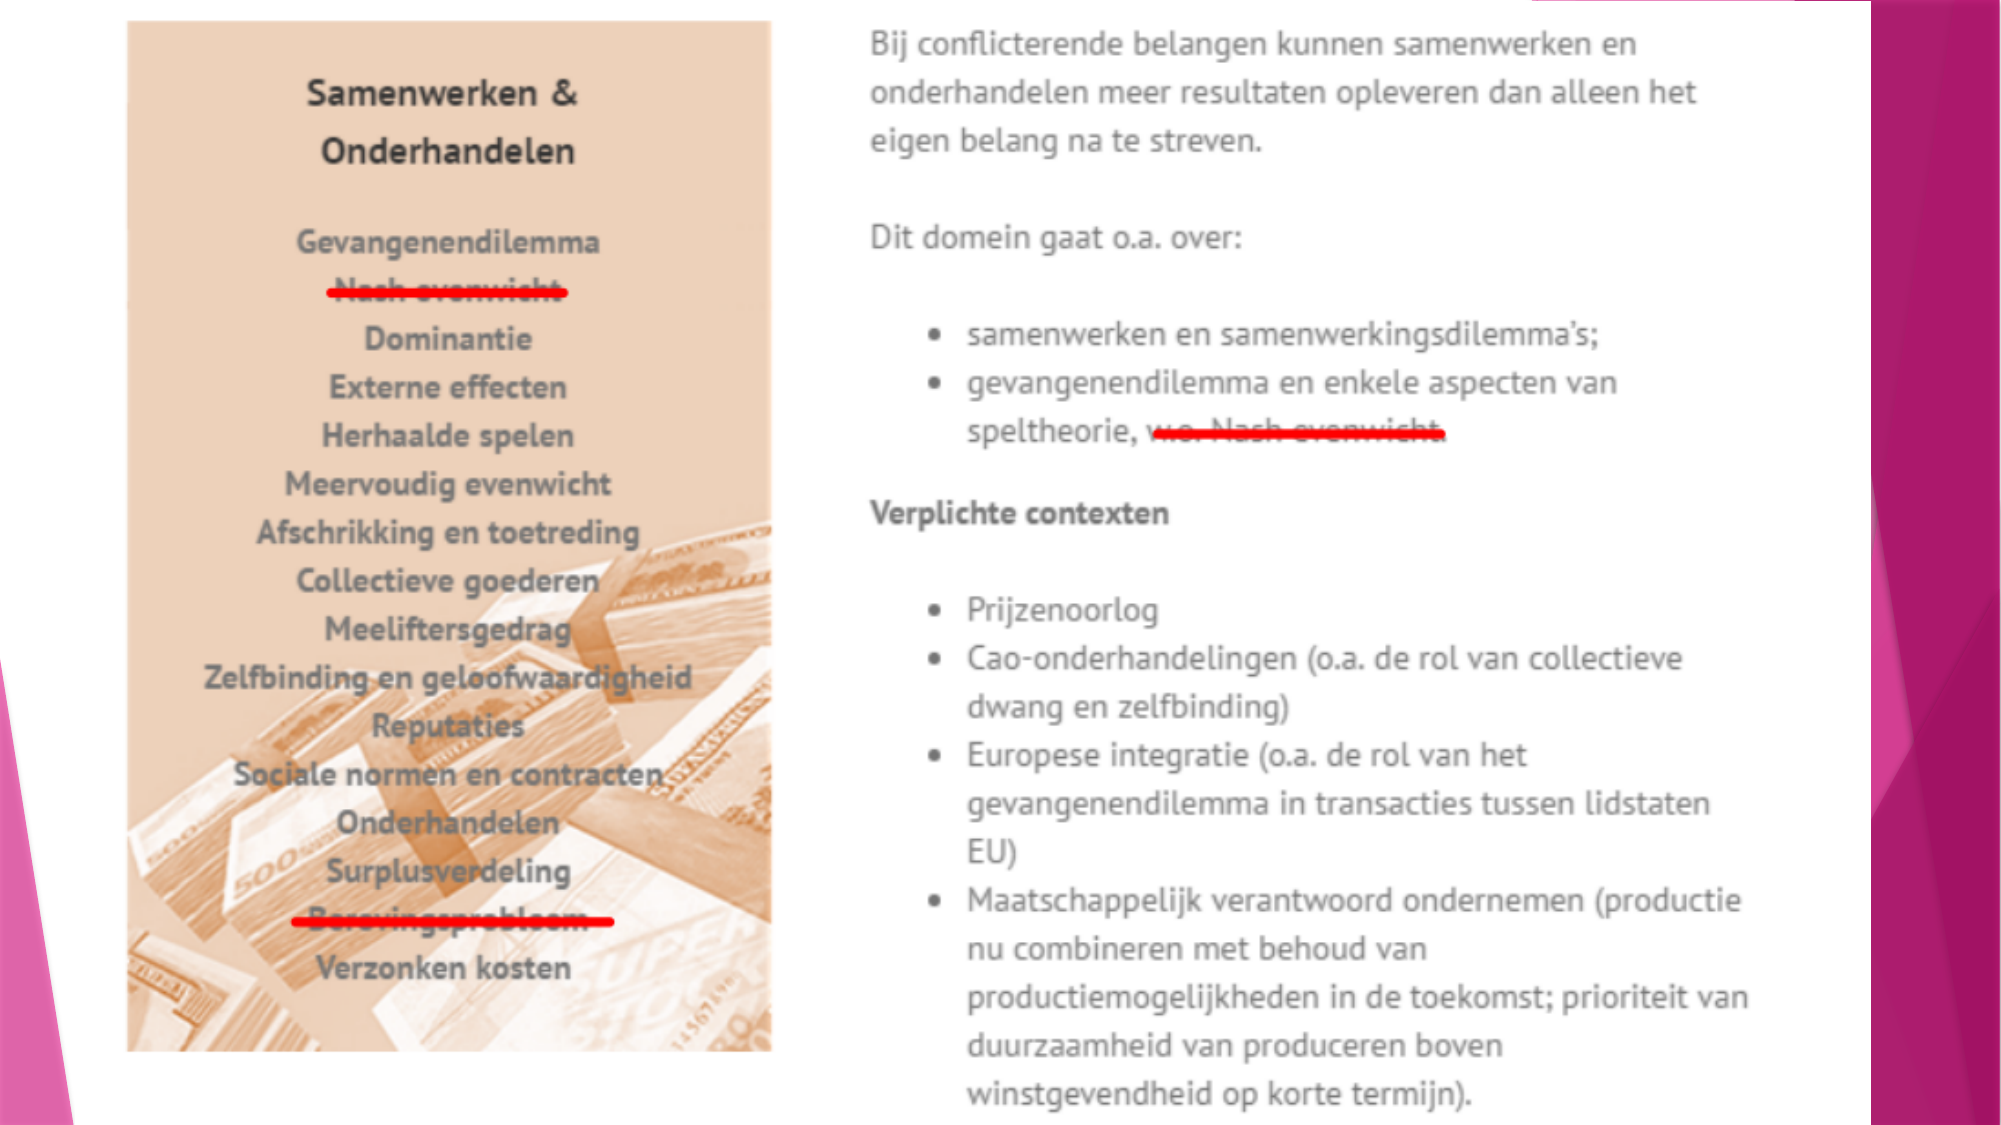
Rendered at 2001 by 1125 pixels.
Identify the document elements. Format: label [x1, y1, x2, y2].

picture [75, 0, 1871, 1125]
